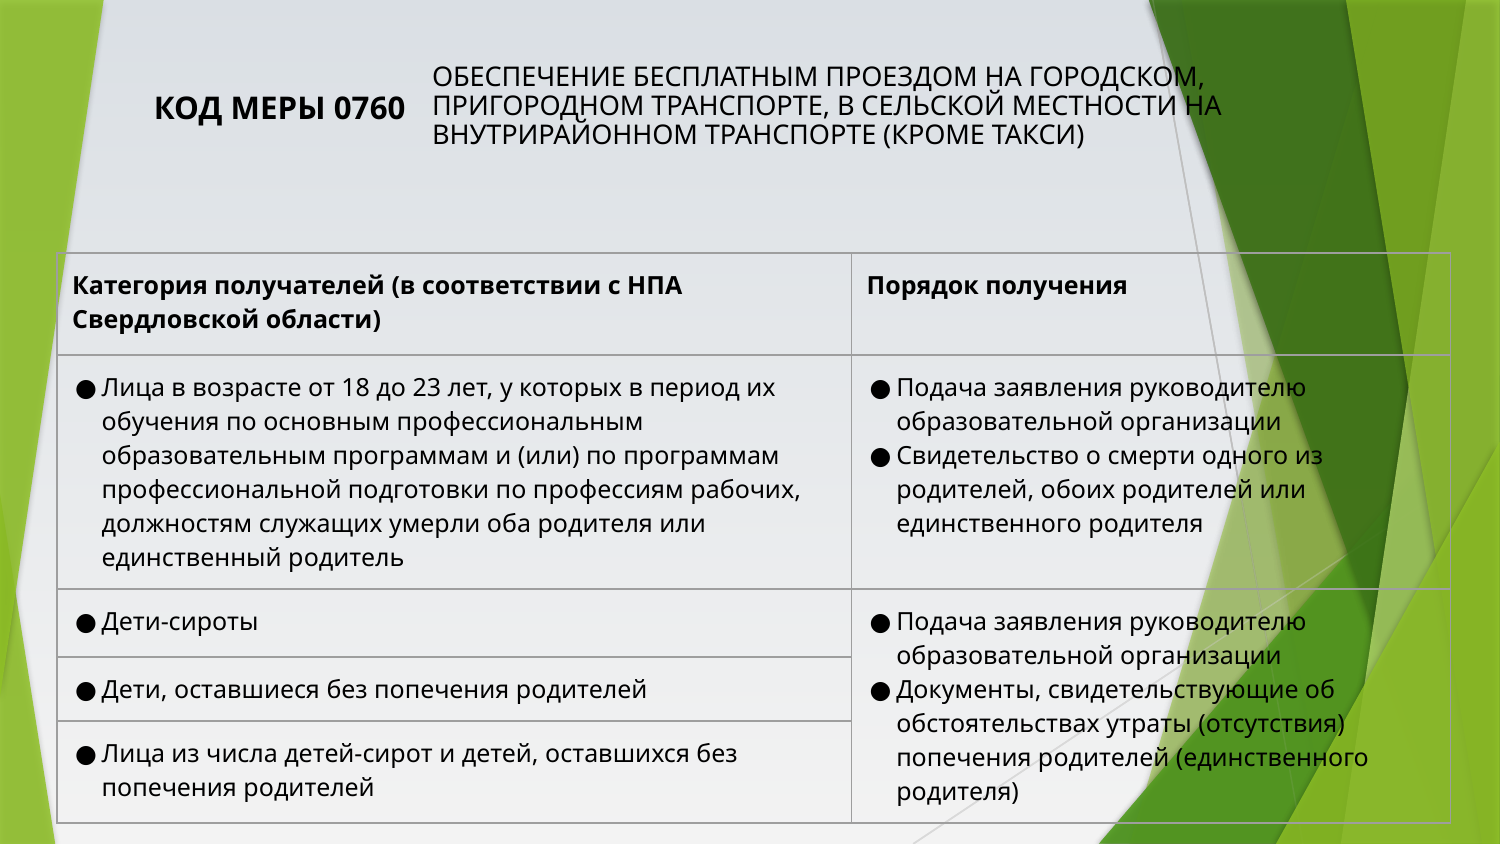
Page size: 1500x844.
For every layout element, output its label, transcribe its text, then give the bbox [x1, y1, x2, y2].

table_cell Лица в возрасте от 18 до 23 лет, у которых в период их обучения по основным профессиональным образовательным программам и (или) по программам профессиональной подготовки по профессиям рабочих, должностям служащих умерли оба родителя или единственный родитель [58, 356, 851, 588]
table_cell Дети, оставшиеся без попечения родителей [58, 658, 851, 720]
table_cell Лица из числа детей-сирот и детей, оставшихся без попечения родителей [58, 722, 851, 822]
table_cell Подача заявления руководителю образовательной организации Свидетельство о смерти одного из родителей, обоих родителей или единственного родителя [852, 356, 1450, 588]
table_cell Подача заявления руководителю образовательной организации Документы, свидетельствующие об обстоятельствах утраты (отсутствия) попечения родителей (единственного родителя) [852, 590, 1450, 822]
text_box Обеспечение бесплатным проездом на городском, пригородном транспорте, в сельской местности на внутрирайонном транспорте (кроме такси) [422, 48, 1366, 165]
text_box КОД МЕРЫ 0760 [104, 48, 422, 165]
table_cell Дети-сироты [58, 590, 851, 656]
table_header Категория получателей (в соответствии с НПА Свердловской области) [58, 254, 851, 354]
table_header Порядок получения [852, 254, 1450, 354]
